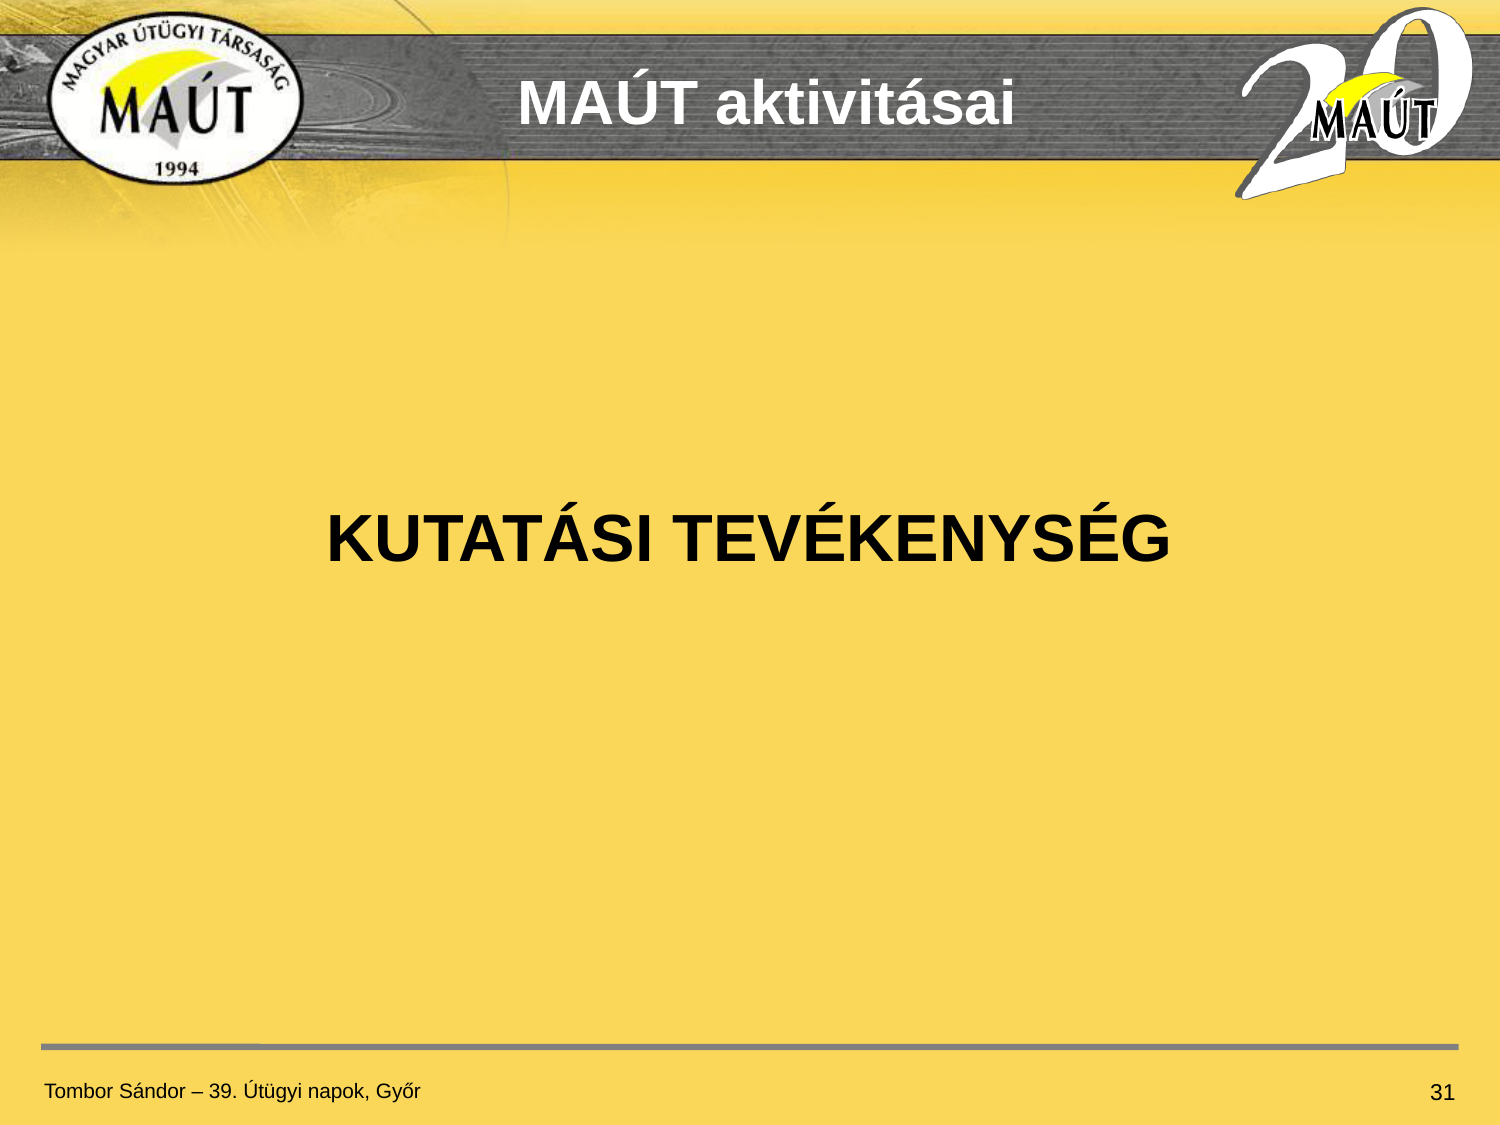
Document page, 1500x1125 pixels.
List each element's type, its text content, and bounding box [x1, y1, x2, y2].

subtitle KUTATÁSI TEVÉKENYSÉG [41, 487, 1459, 776]
picture [0, 0, 1500, 1125]
text_box MAÚT aktivitásai [277, 54, 1258, 161]
